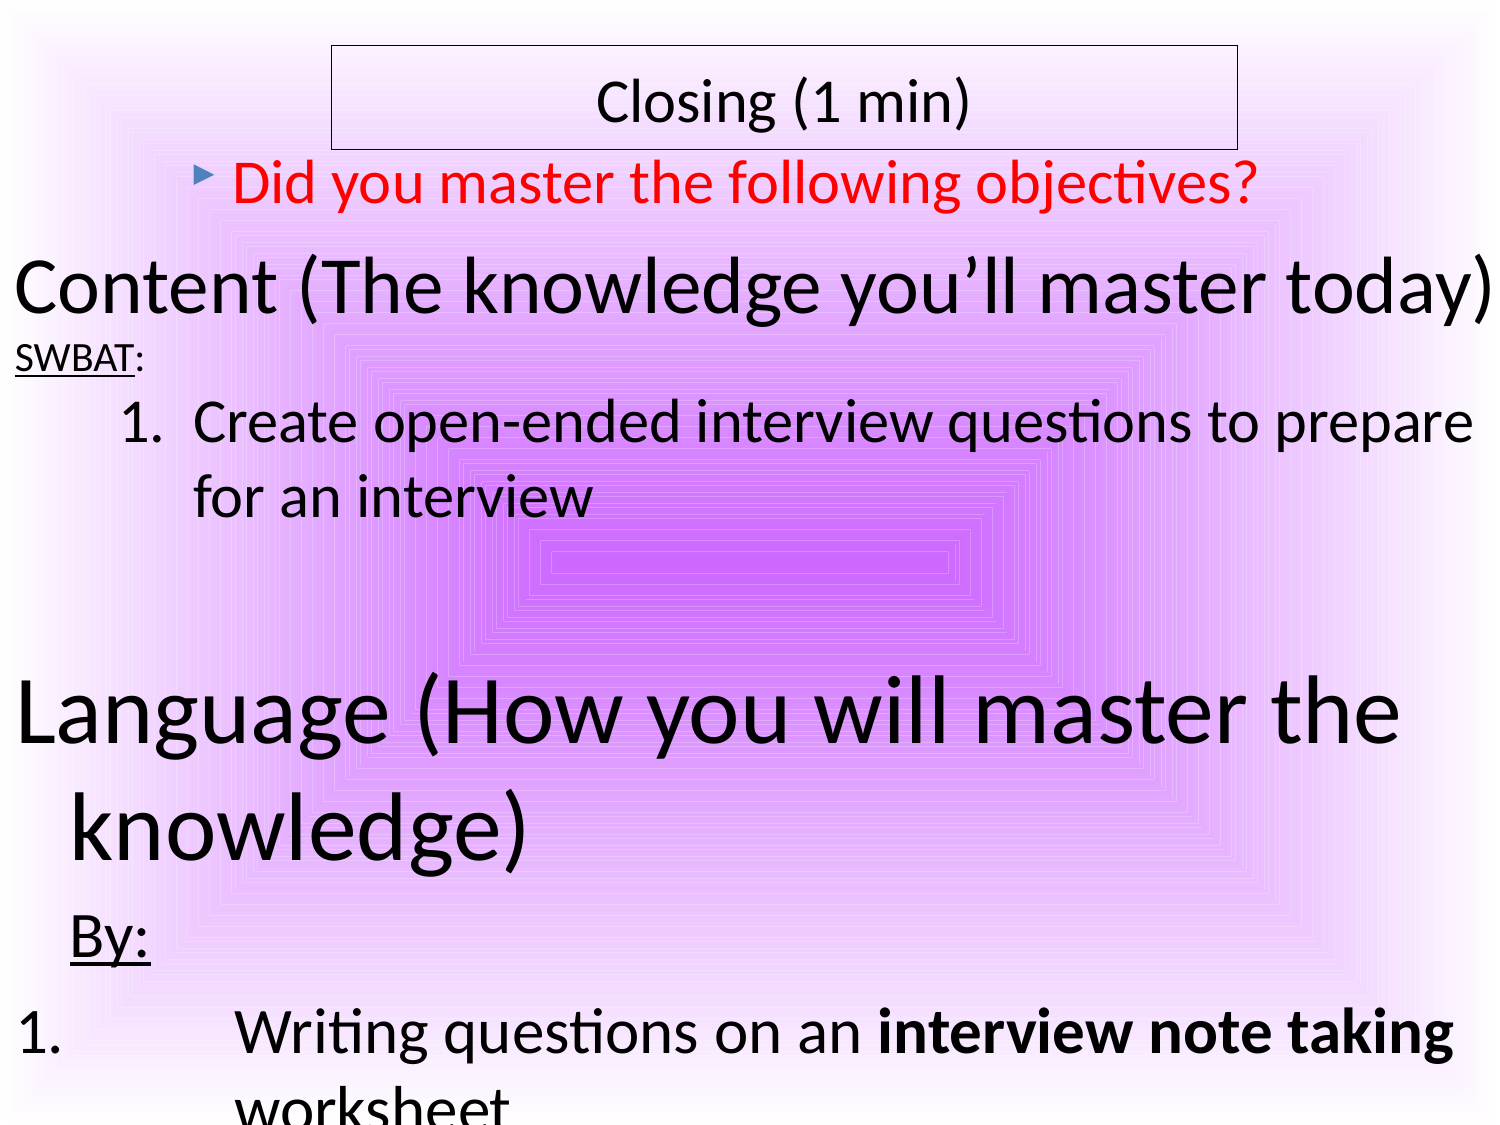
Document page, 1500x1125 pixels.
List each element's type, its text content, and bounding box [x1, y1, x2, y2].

list Language (How you will master the knowledge) By: Writing questions on an interview note taking worksheet [0, 613, 1500, 1125]
title Closing (1 min) [331, 45, 1238, 134]
text_box Content (The knowledge you’ll master today) SWBAT: Create open-ended interview questions to prepare for an interview [0, 224, 1500, 613]
text_box Did you master the following objectives? [0, 134, 1434, 224]
